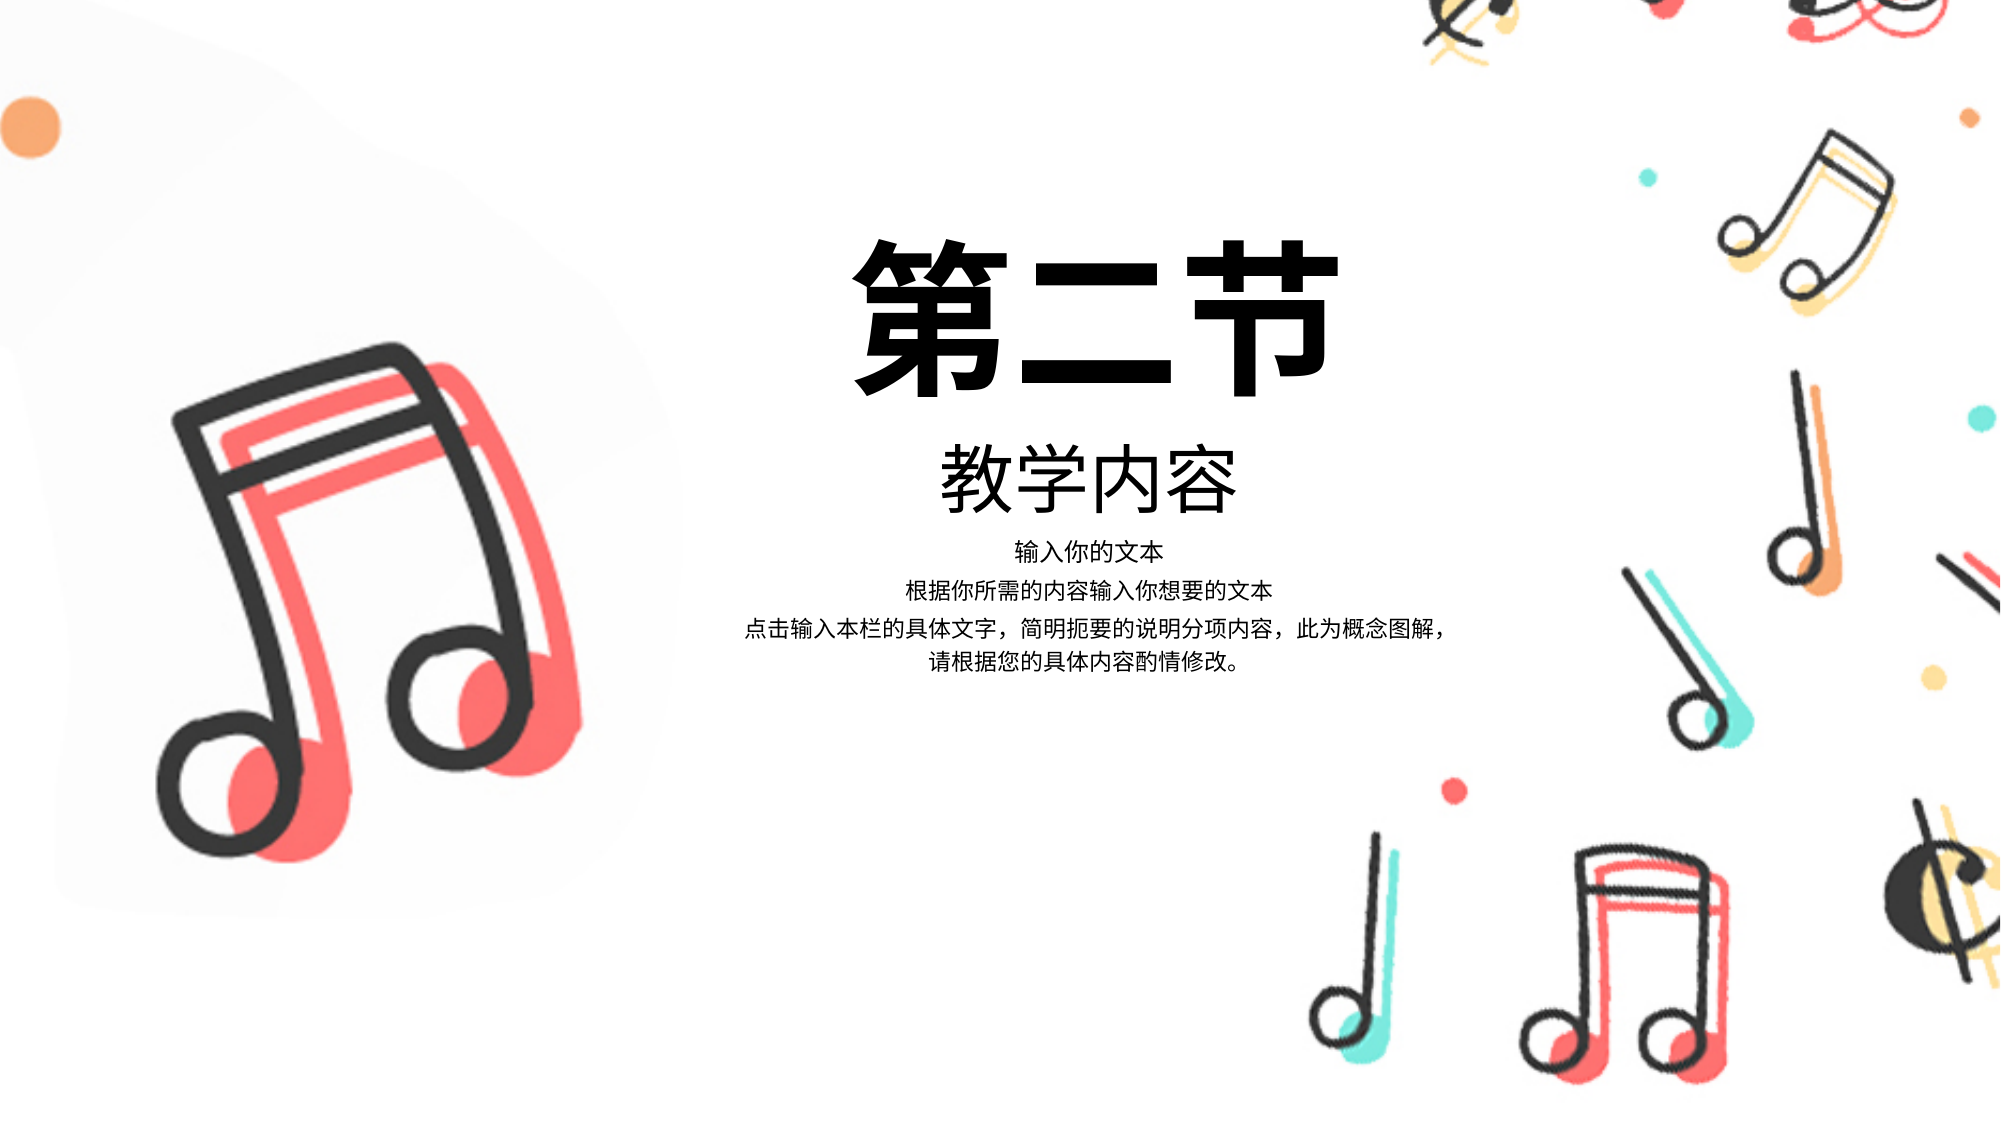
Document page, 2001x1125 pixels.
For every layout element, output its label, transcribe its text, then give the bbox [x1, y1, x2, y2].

text_box 第二节 [831, 207, 1455, 423]
text_box 输入你的文本 根据你所需的内容输入你想要的文本 点击输入本栏的具体文字，简明扼要的说明分项内容，此为概念图解，请根据您的具体内容酌情修改。 [712, 530, 1468, 687]
picture [0, 0, 2001, 1125]
text_box 教学内容 [658, 425, 1522, 530]
